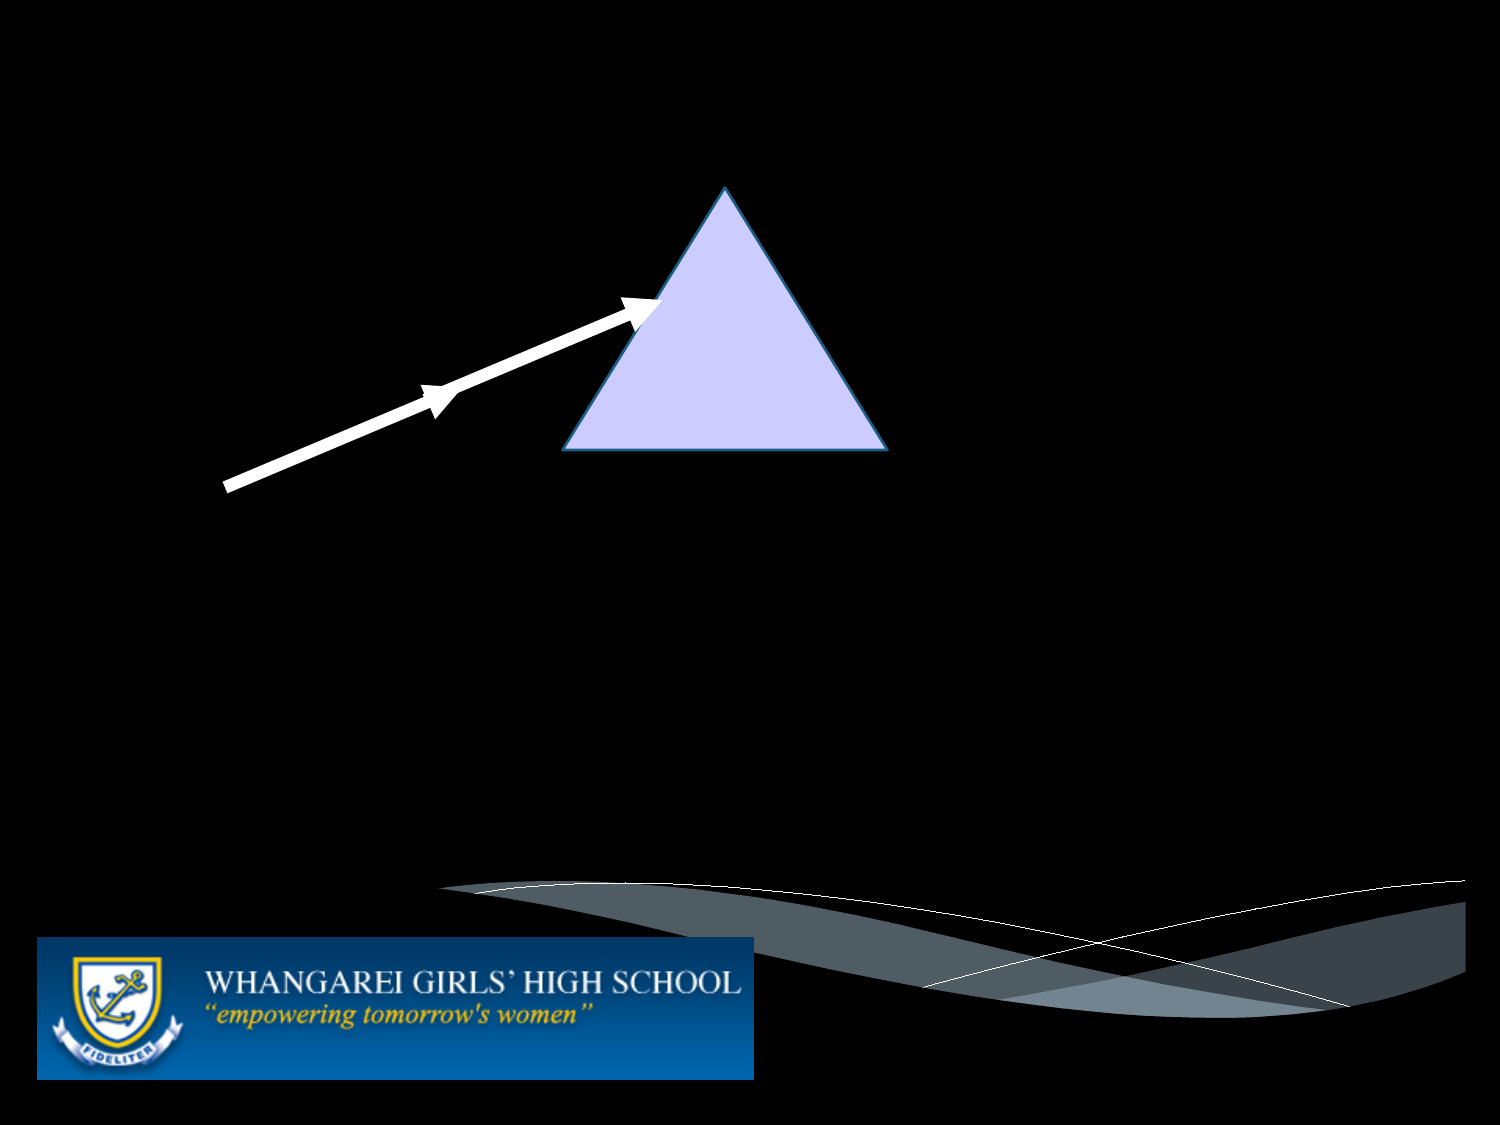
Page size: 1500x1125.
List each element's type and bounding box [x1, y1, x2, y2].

picture [37, 937, 754, 1080]
text_box [424, 299, 663, 401]
text_box [224, 387, 463, 488]
text_box [561, 186, 889, 452]
